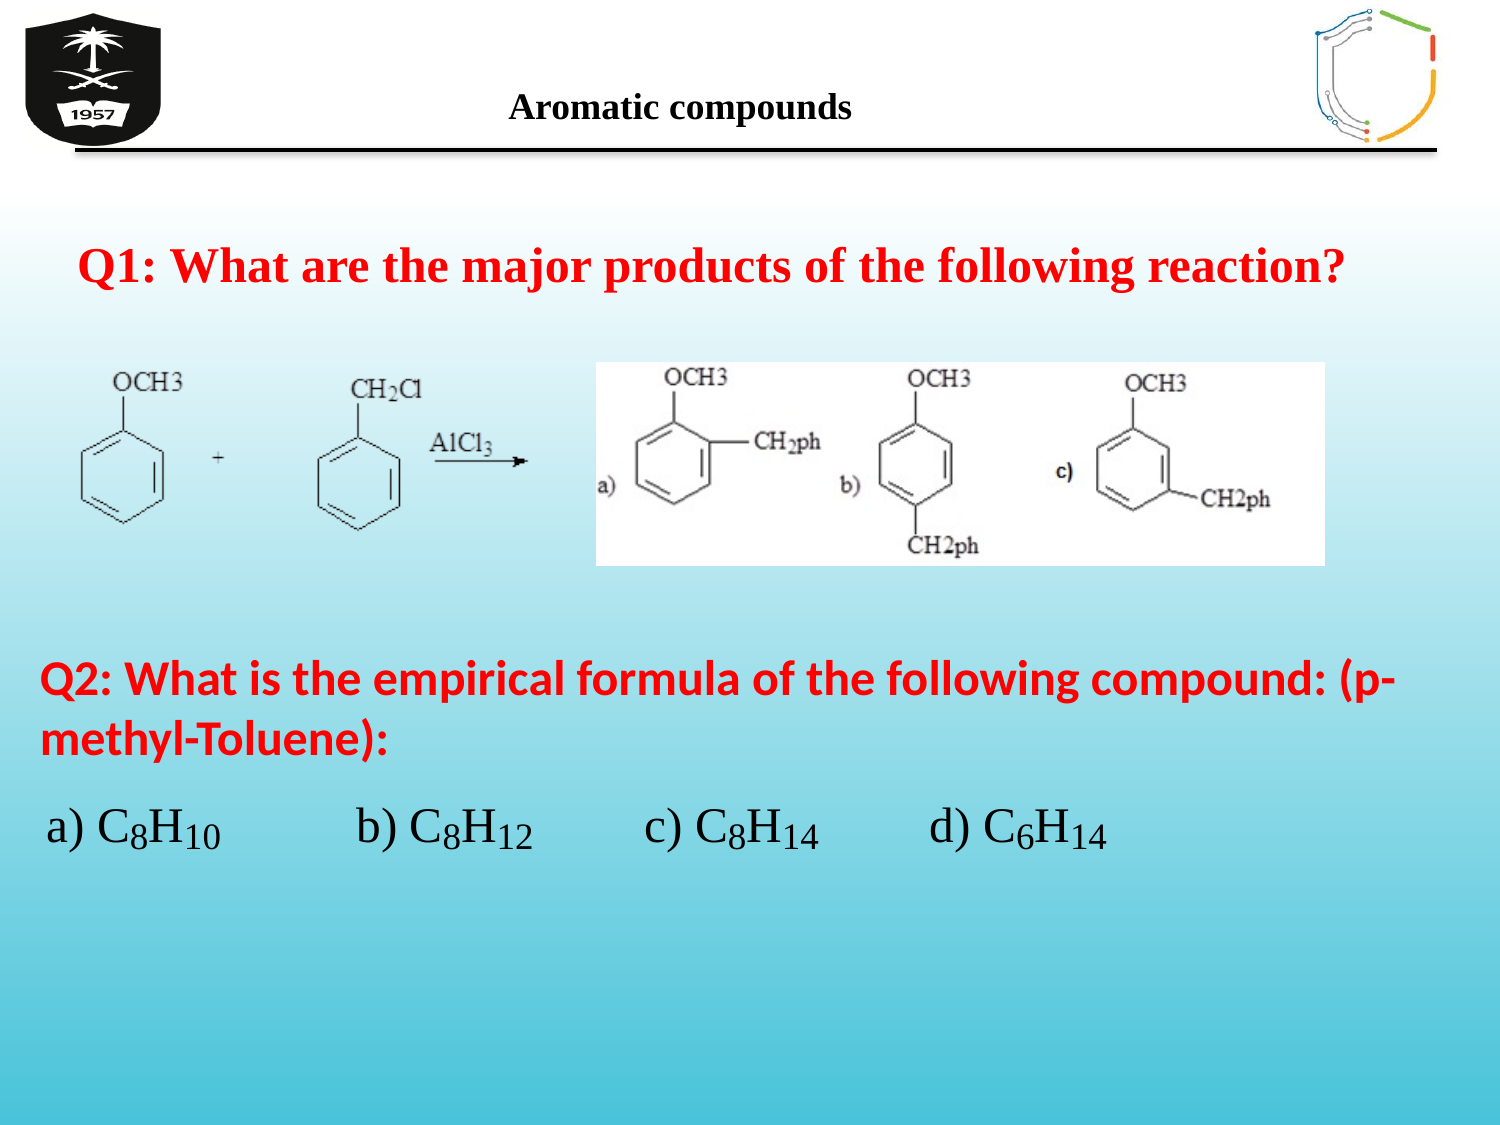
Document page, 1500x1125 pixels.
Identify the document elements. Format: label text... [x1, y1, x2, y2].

picture [1287, 0, 1463, 165]
text_box Q2: What is the empirical formula of the following compound: (p-methyl-Toluene): [24, 638, 1500, 773]
picture [71, 362, 537, 541]
picture [596, 362, 1326, 566]
text_box Aromatic compounds [493, 74, 868, 135]
picture [24, 12, 163, 151]
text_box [43, 794, 1232, 863]
text_box Q1: What are the major products of the following reaction? [62, 224, 1475, 300]
